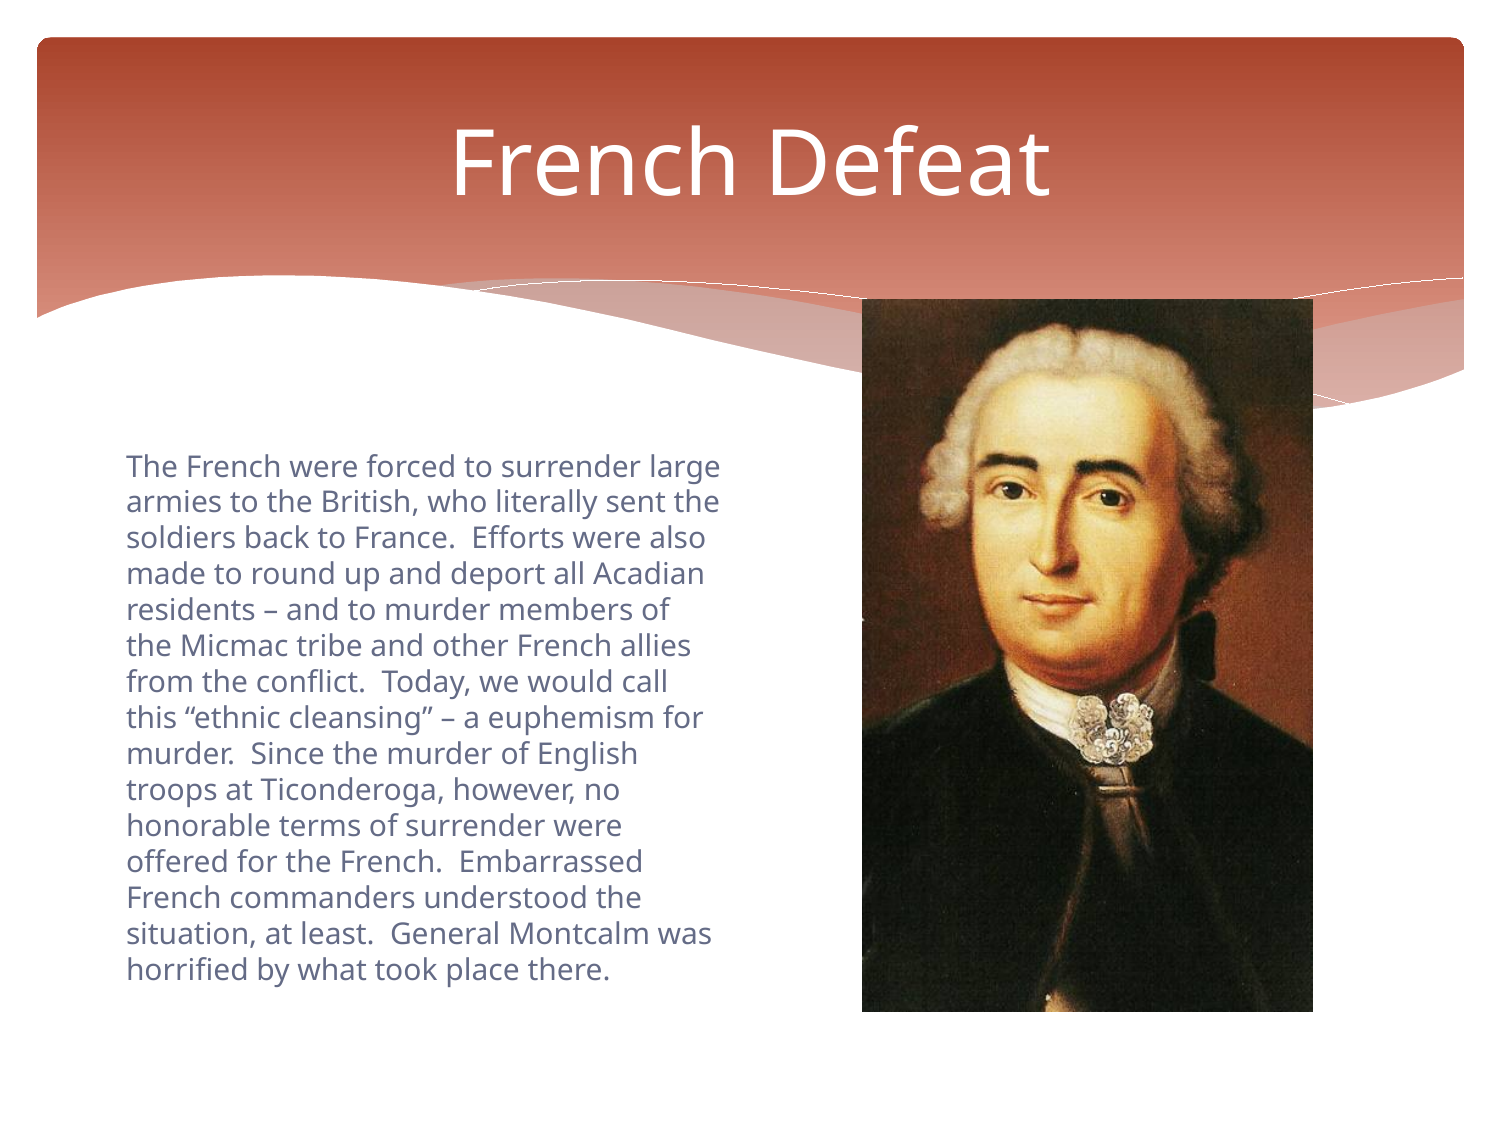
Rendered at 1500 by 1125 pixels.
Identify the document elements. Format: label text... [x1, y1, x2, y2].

list The French were forced to surrender large armies to the British, who literally sent the soldiers back to France. Efforts were also made to round up and deport all Acadian residents – and to murder members of the Micmac tribe and other French allies from the conflict. Today, we would call this “ethnic cleansing” – a euphemism for murder. Since the murder of English troops at Ticonderoga, however, no honorable terms of surrender were offered for the French. Embarrassed French commanders understood the situation, at least. General Montcalm was horrified by what took place there. [111, 439, 738, 1005]
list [862, 299, 1313, 1012]
title French Defeat [75, 55, 1425, 261]
